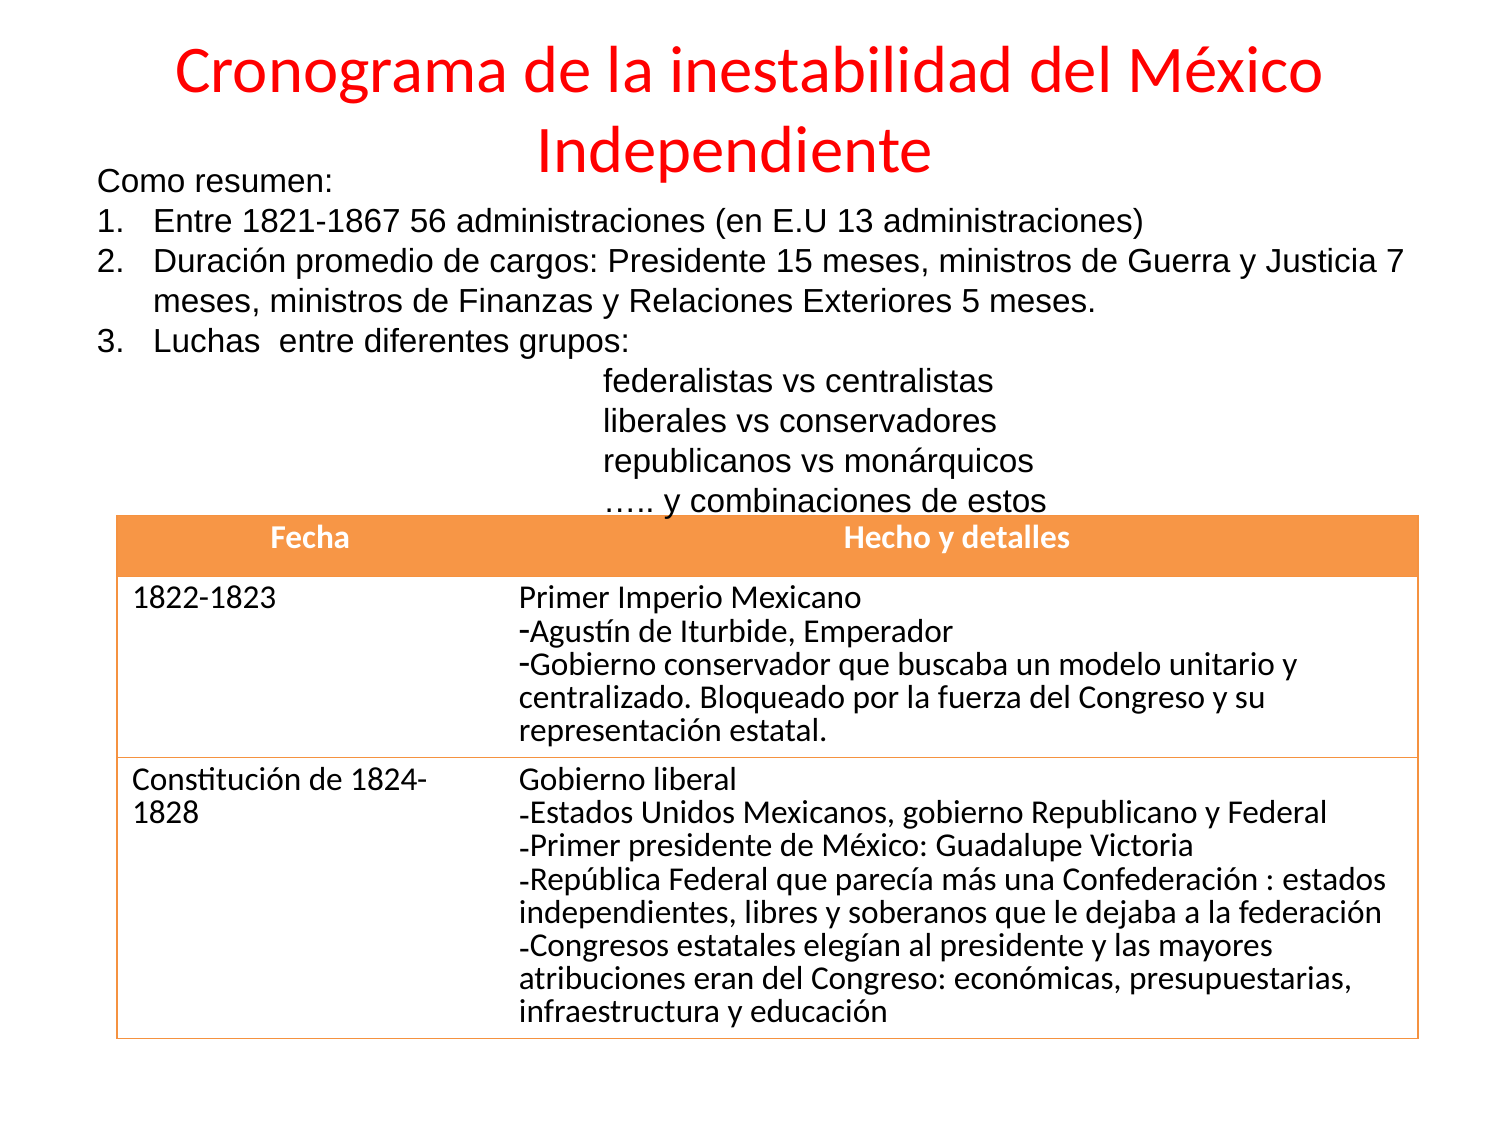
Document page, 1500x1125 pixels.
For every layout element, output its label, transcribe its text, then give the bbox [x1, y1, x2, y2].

text_box Como resumen: Entre 1821-1867 56 administraciones (en E.U 13 administraciones) Duración promedio de cargos: Presidente 15 meses, ministros de Guerra y Justicia 7 meses, ministros de Finanzas y Relaciones Exteriores 5 meses. Luchas entre diferentes grupos: federalistas vs centralistas liberales vs conservadores republicanos vs monárquicos ….. y combinaciones de estos [82, 152, 1442, 527]
table_cell 1822-1823 [118, 577, 504, 757]
title Cronograma de la inestabilidad del México Independiente [74, 11, 1426, 200]
table_cell Primer Imperio Mexicano Agustín de Iturbide, Emperador Gobierno conservador que buscaba un modelo unitario y centralizado. Bloqueado por la fuerza del Congreso y su representación estatal. [504, 577, 1417, 757]
table_cell Gobierno liberal Estados Unidos Mexicanos, gobierno Republicano y Federal Primer presidente de México: Guadalupe Victoria República Federal que parecía más una Confederación : estados independientes, libres y soberanos que le dejaba a la federación Congresos estatales elegían al presidente y las mayores atribuciones eran del Congreso: económicas, presupuestarias, infraestructura y educación [504, 758, 1417, 1038]
table_cell Constitución de 1824-1828 [118, 758, 504, 1038]
table_header Hecho y detalles [504, 527, 1417, 576]
table_header Fecha [118, 527, 504, 576]
